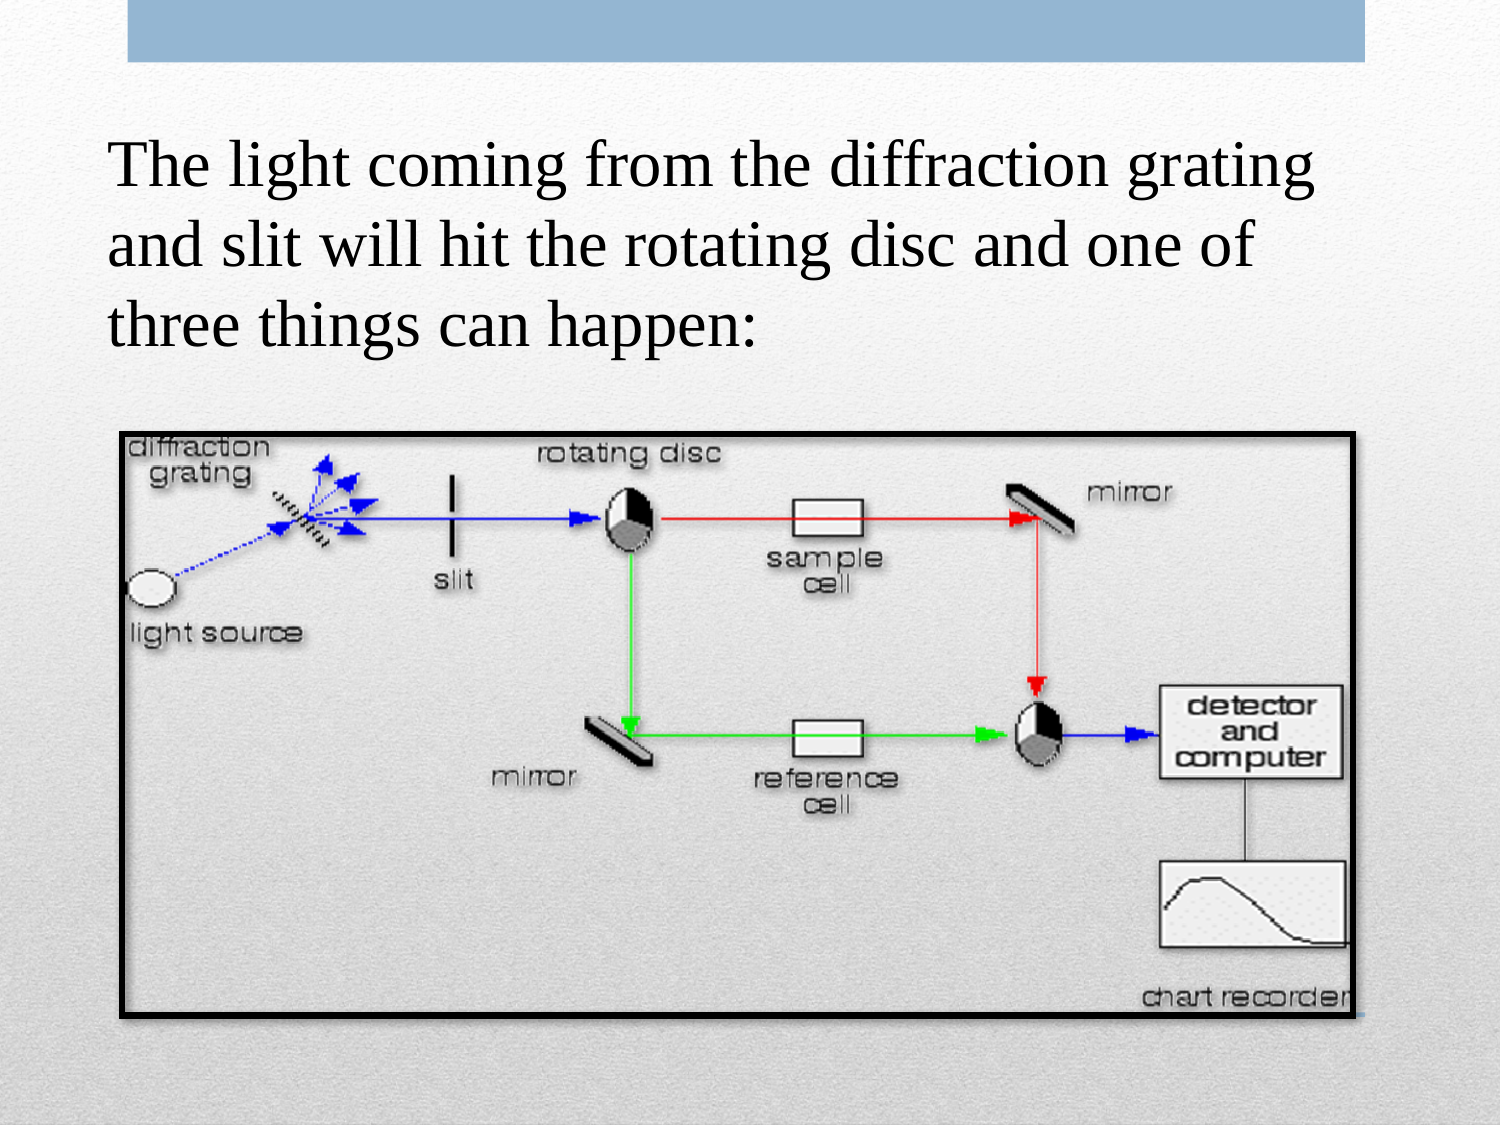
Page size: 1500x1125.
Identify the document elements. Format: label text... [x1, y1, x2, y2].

text_box The light coming from the diffraction grating and slit will hit the rotating disc and one of three things can happen: [93, 112, 1356, 368]
picture [124, 436, 1351, 1014]
